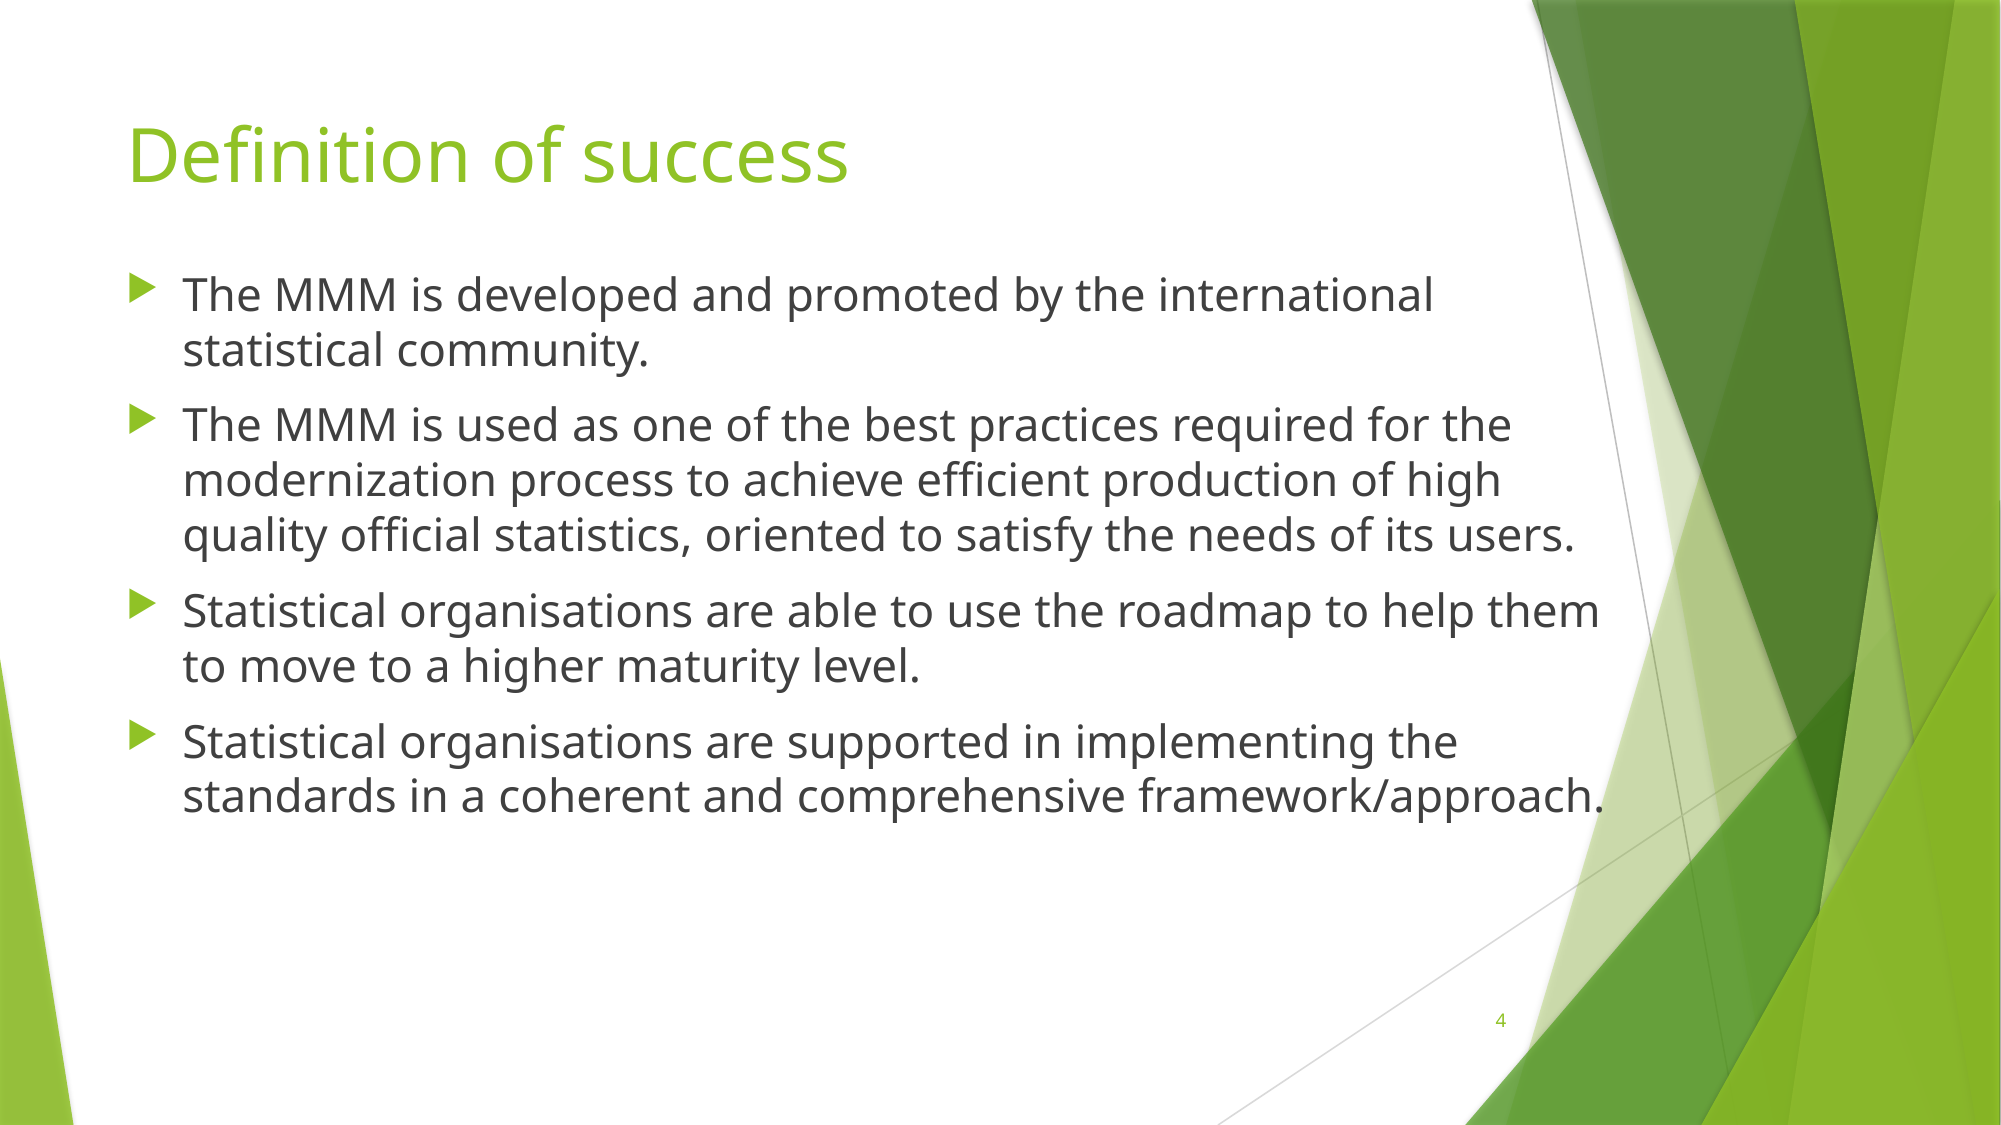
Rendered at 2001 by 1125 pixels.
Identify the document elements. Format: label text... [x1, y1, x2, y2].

list The MMM is developed and promoted by the international statistical community. The MMM is used as one of the best practices required for the modernization process to achieve efficient production of high quality official statistics, oriented to satisfy the needs of its users. Statistical organisations are able to use the roadmap to help them to move to a higher maturity level. Statistical organisations are supported in implementing the standards in a coherent and comprehensive framework/approach. [111, 257, 1646, 1087]
title Definition of success [111, 99, 1522, 257]
slide_number 4 [1409, 991, 1522, 1051]
